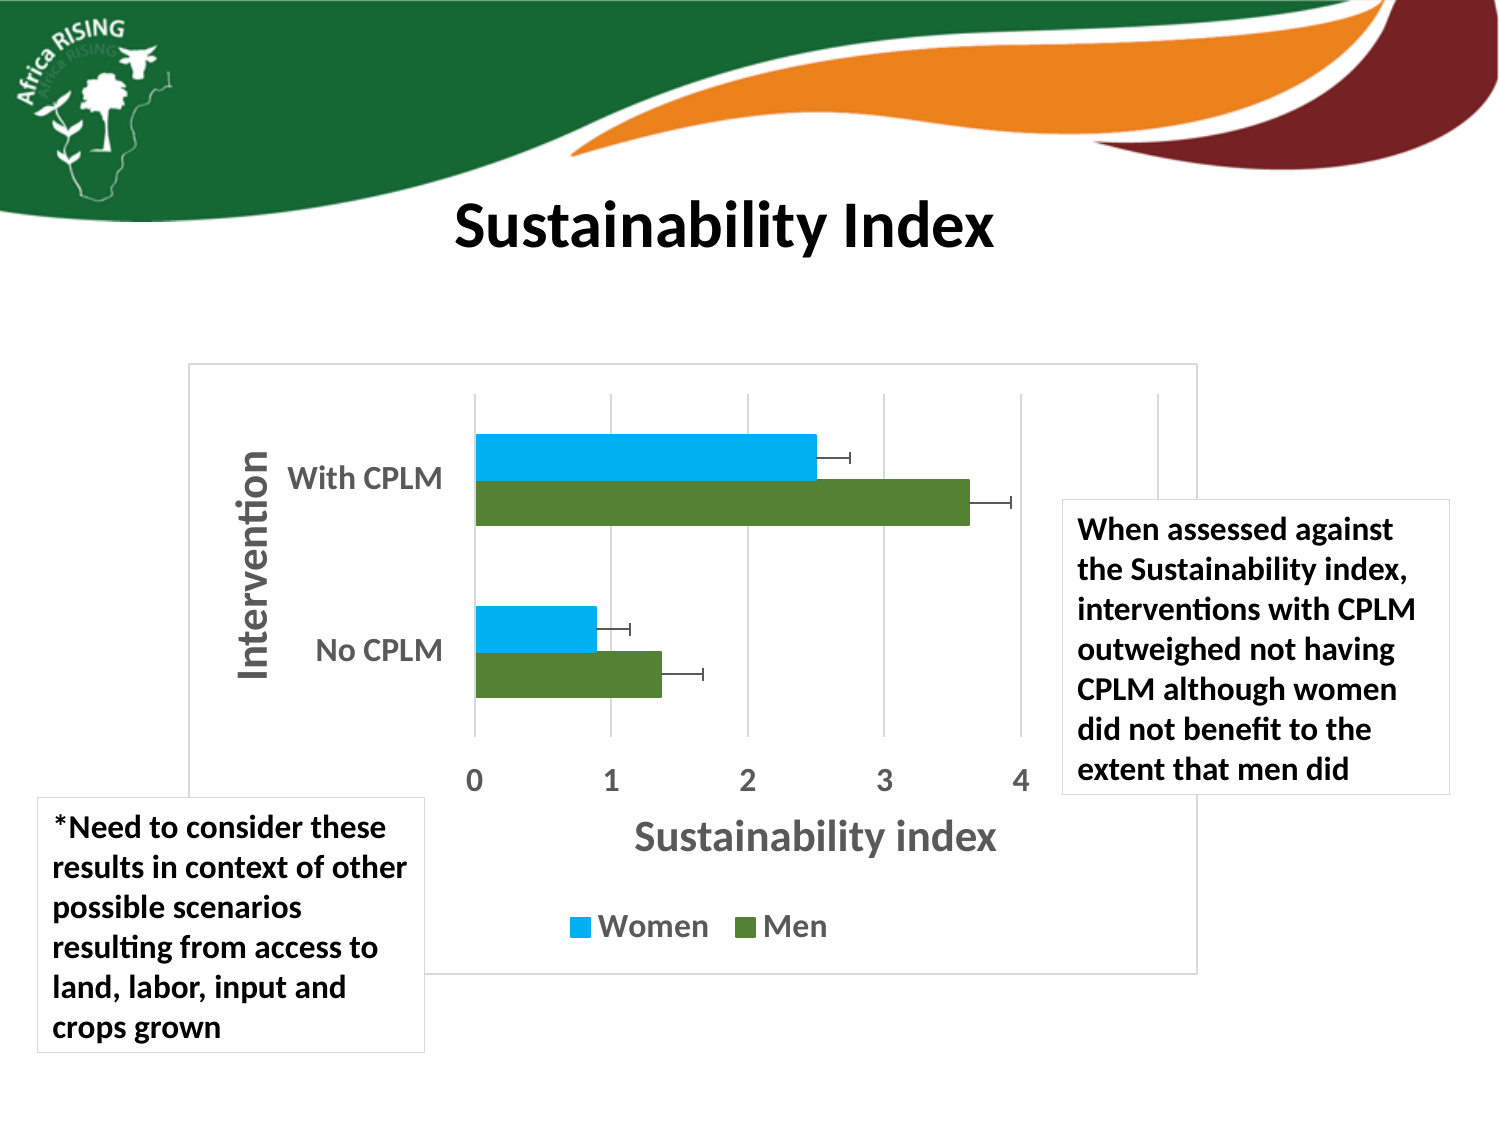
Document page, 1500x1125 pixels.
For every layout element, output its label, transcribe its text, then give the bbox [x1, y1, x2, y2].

text_box When assessed against the Sustainability index, interventions with CPLM outweighed not having CPLM although women did not benefit to the extent that men did [1202, 499, 1450, 795]
picture [0, 0, 1499, 222]
title Sustainability Index [0, 112, 1450, 250]
picture [187, 362, 1199, 975]
text_box *Need to consider these results in context of other possible scenarios resulting from access to land, labor, input and crops grown [37, 797, 425, 1053]
